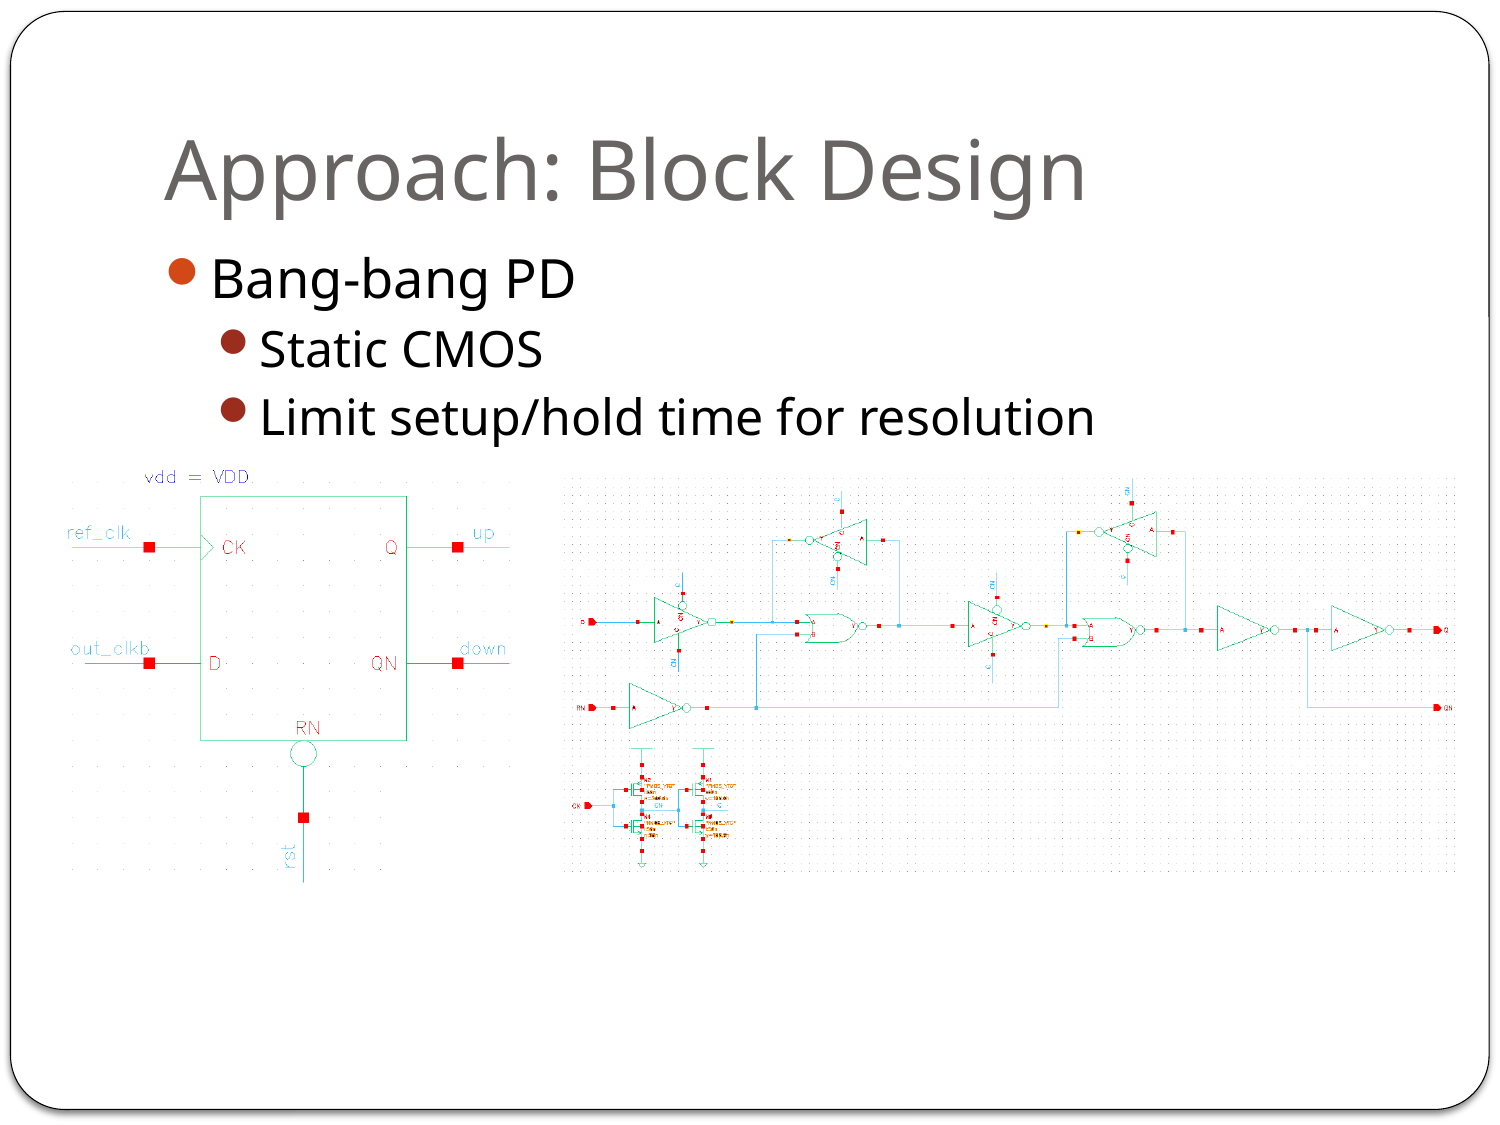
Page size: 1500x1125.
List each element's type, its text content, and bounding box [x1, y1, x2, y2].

title Approach: Block Design [150, 45, 1425, 233]
picture [49, 462, 526, 886]
picture [562, 474, 1456, 876]
list Bang-bang PD Static CMOS Limit setup/hold time for resolution [150, 237, 1425, 988]
